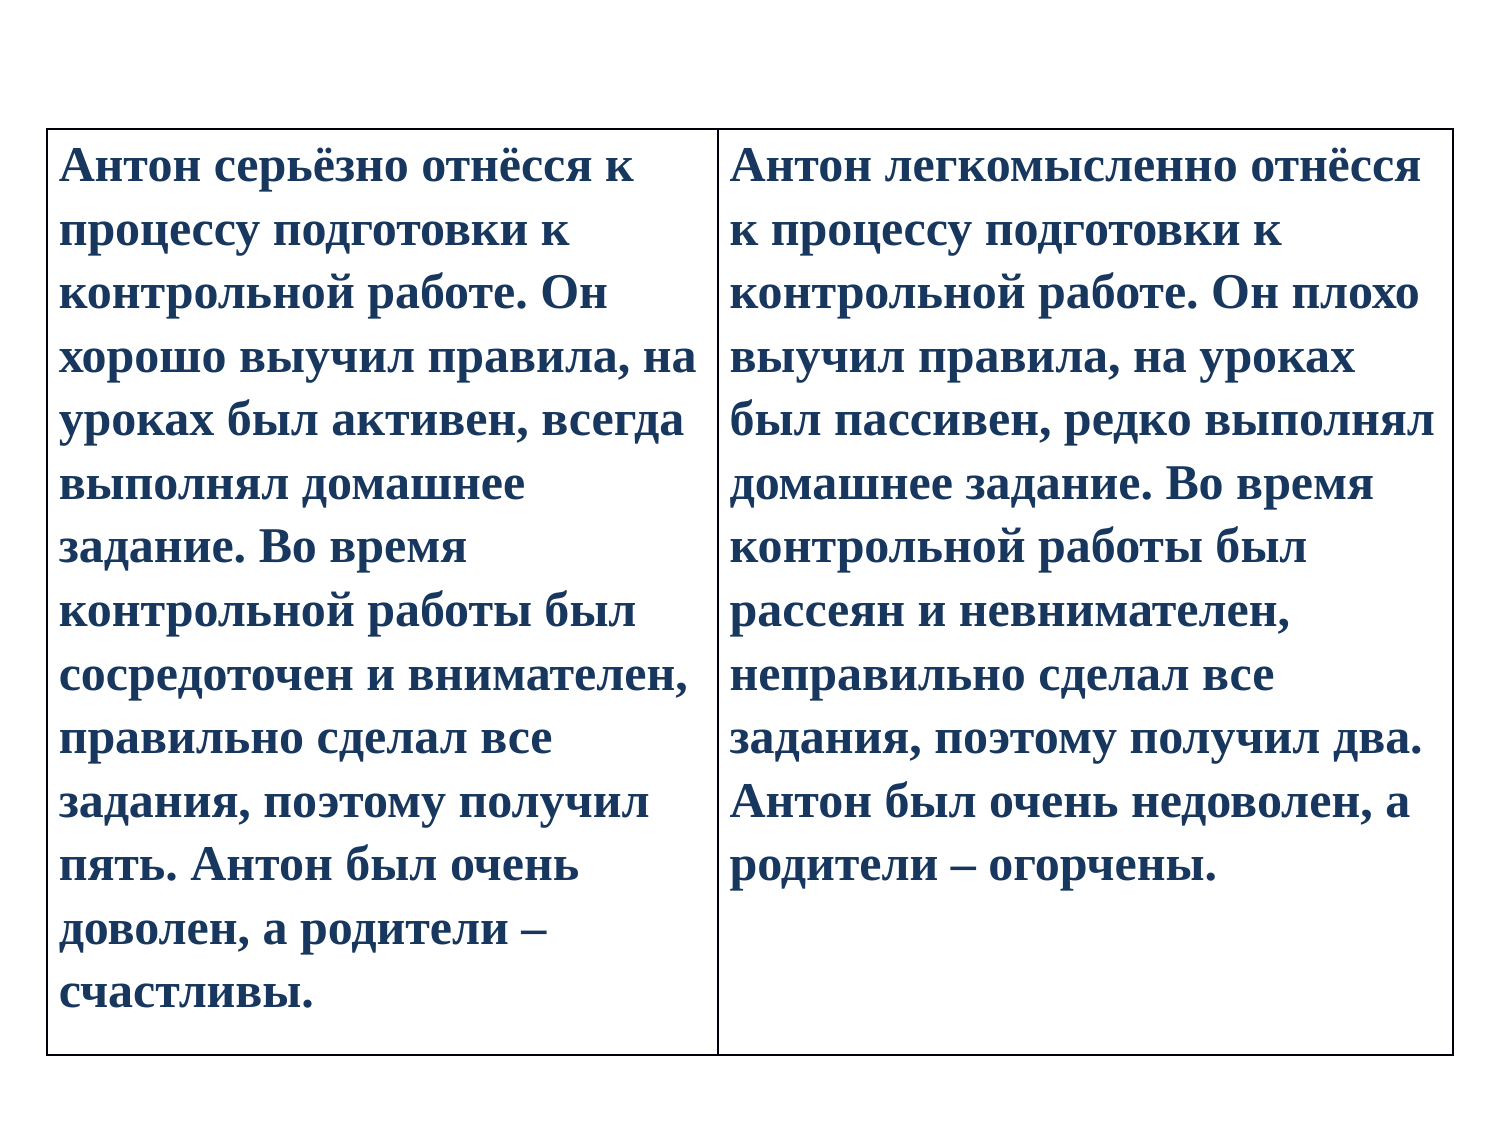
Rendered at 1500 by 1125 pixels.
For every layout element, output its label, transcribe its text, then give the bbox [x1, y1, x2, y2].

table_header Антон легкомысленно отнёсся к процессу подготовки к контрольной работе. Он плохо выучил правила, на уроках был пассивен, редко выполнял домашнее задание. Во время контрольной работы был рассеян и невнимателен, неправильно сделал все задания, поэтому получил два. Антон был очень недоволен, а родители – огорчены. [719, 130, 1452, 1054]
table_header Антон серьёзно отнёсся к процессу подготовки к контрольной работе. Он хорошо выучил правила, на уроках был активен, всегда выполнял домашнее задание. Во время контрольной работы был сосредоточен и внимателен, правильно сделал все задания, поэтому получил пять. Антон был очень доволен, а родители – счастливы. [48, 130, 717, 1054]
